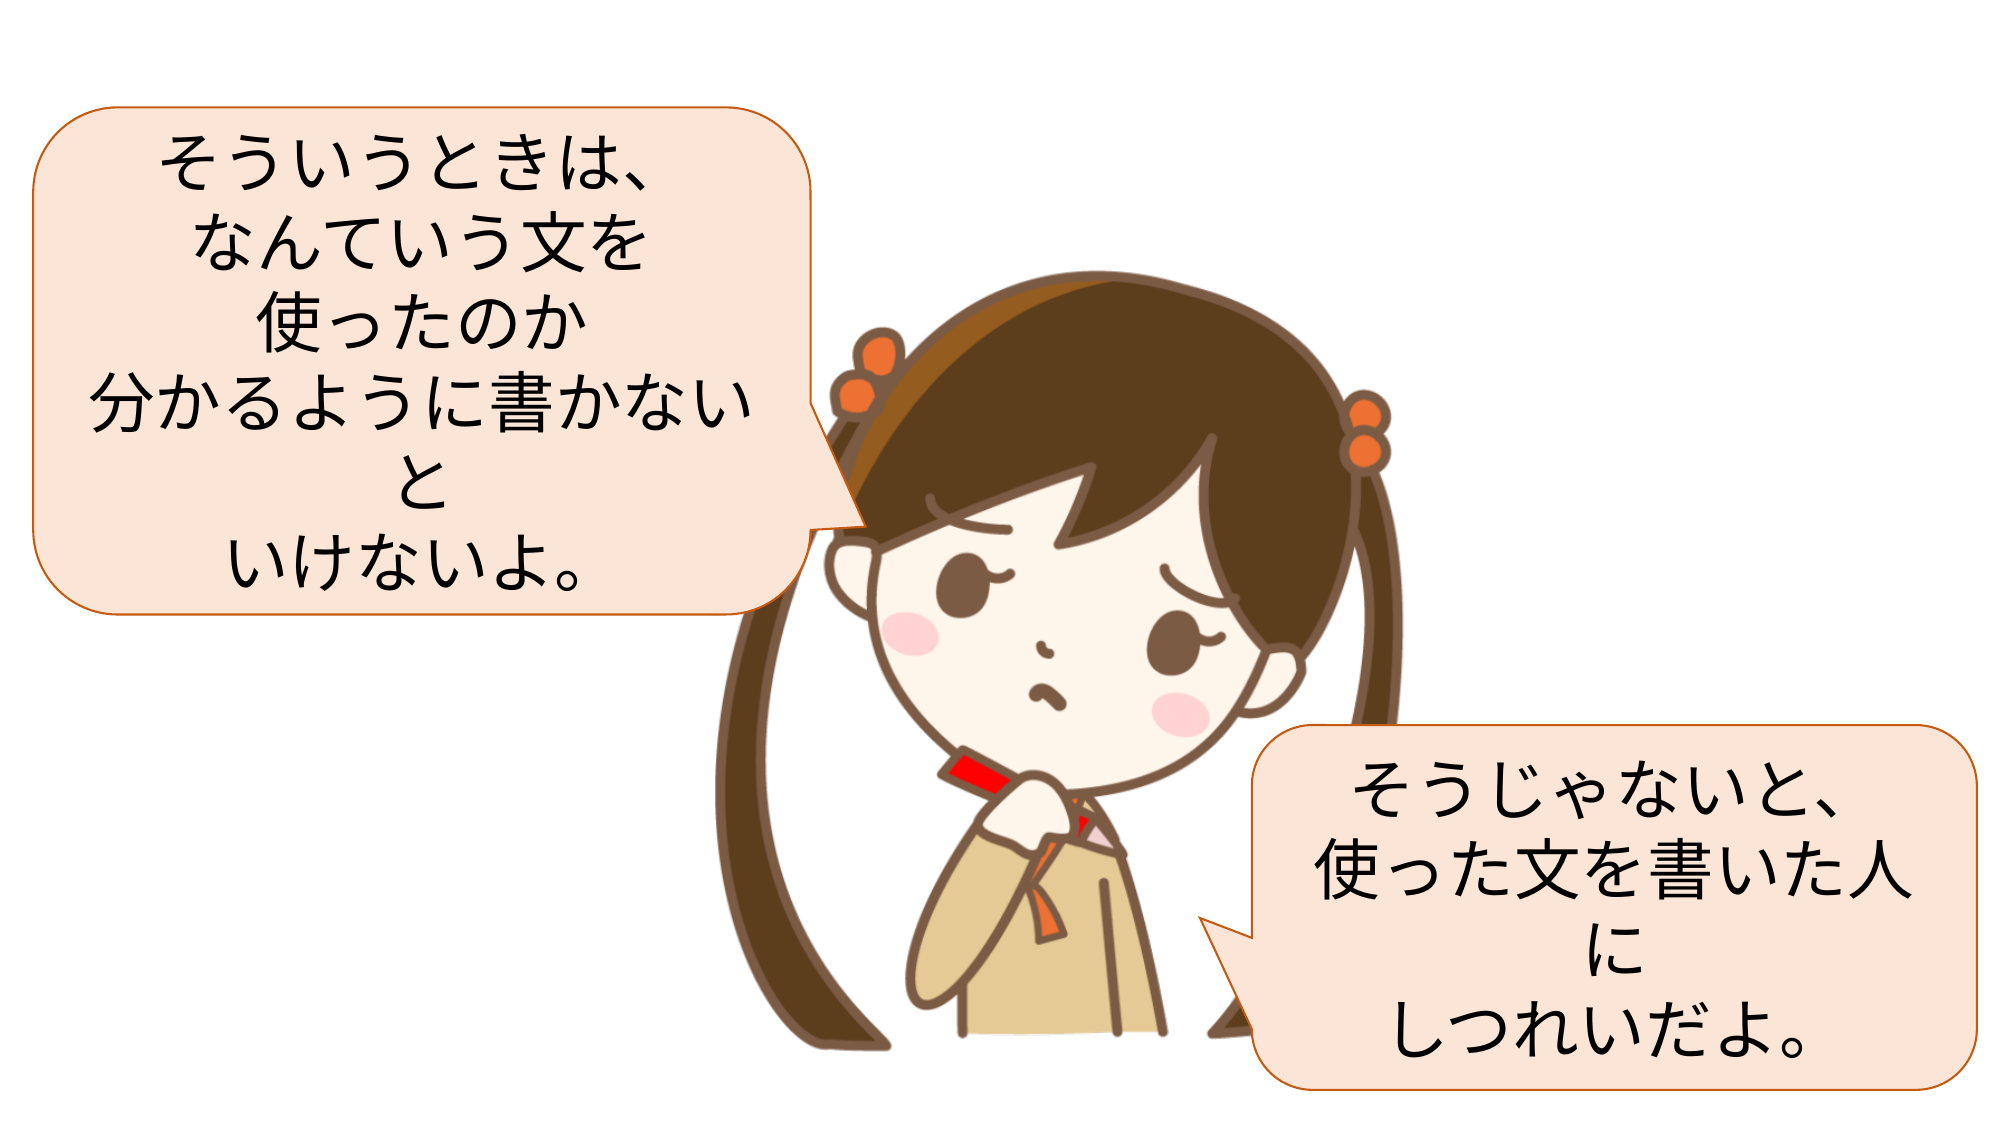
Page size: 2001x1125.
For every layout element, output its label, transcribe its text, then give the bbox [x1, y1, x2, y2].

text_box そういうときは、 なんていう文を 使ったのか 分かるように書かないと いけないよ。 [32, 106, 812, 616]
text_box そうじゃないと、 使った文を書いた人に しつれいだよ。 [1302, 724, 1978, 1091]
picture [571, 232, 1429, 1090]
